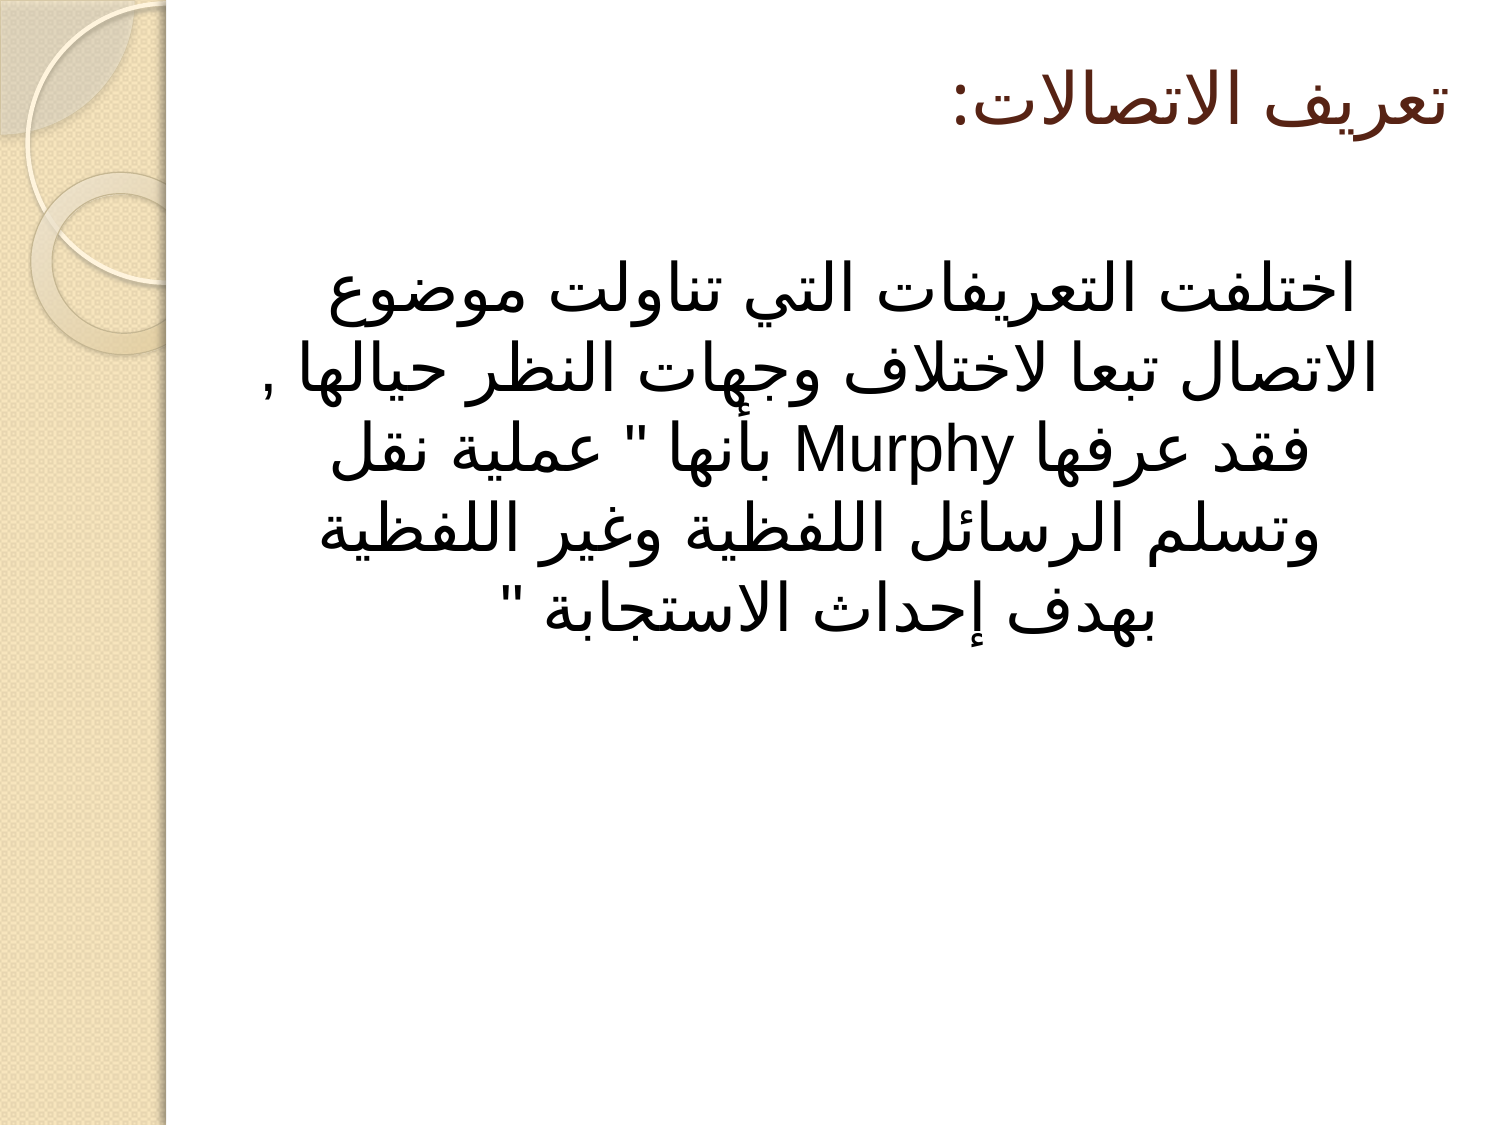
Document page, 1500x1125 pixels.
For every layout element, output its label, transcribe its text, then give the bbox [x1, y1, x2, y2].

title تعريف الاتصالات: [235, 45, 1466, 233]
list اختلفت التعريفات التي تناولت موضوع الاتصال تبعا لاختلاف وجهات النظر حيالها , فقد عرفها Murphy بأنها " عملية نقل وتسلم الرسائل اللفظية وغير اللفظية بهدف إحداث الاستجابة " [235, 237, 1466, 1025]
